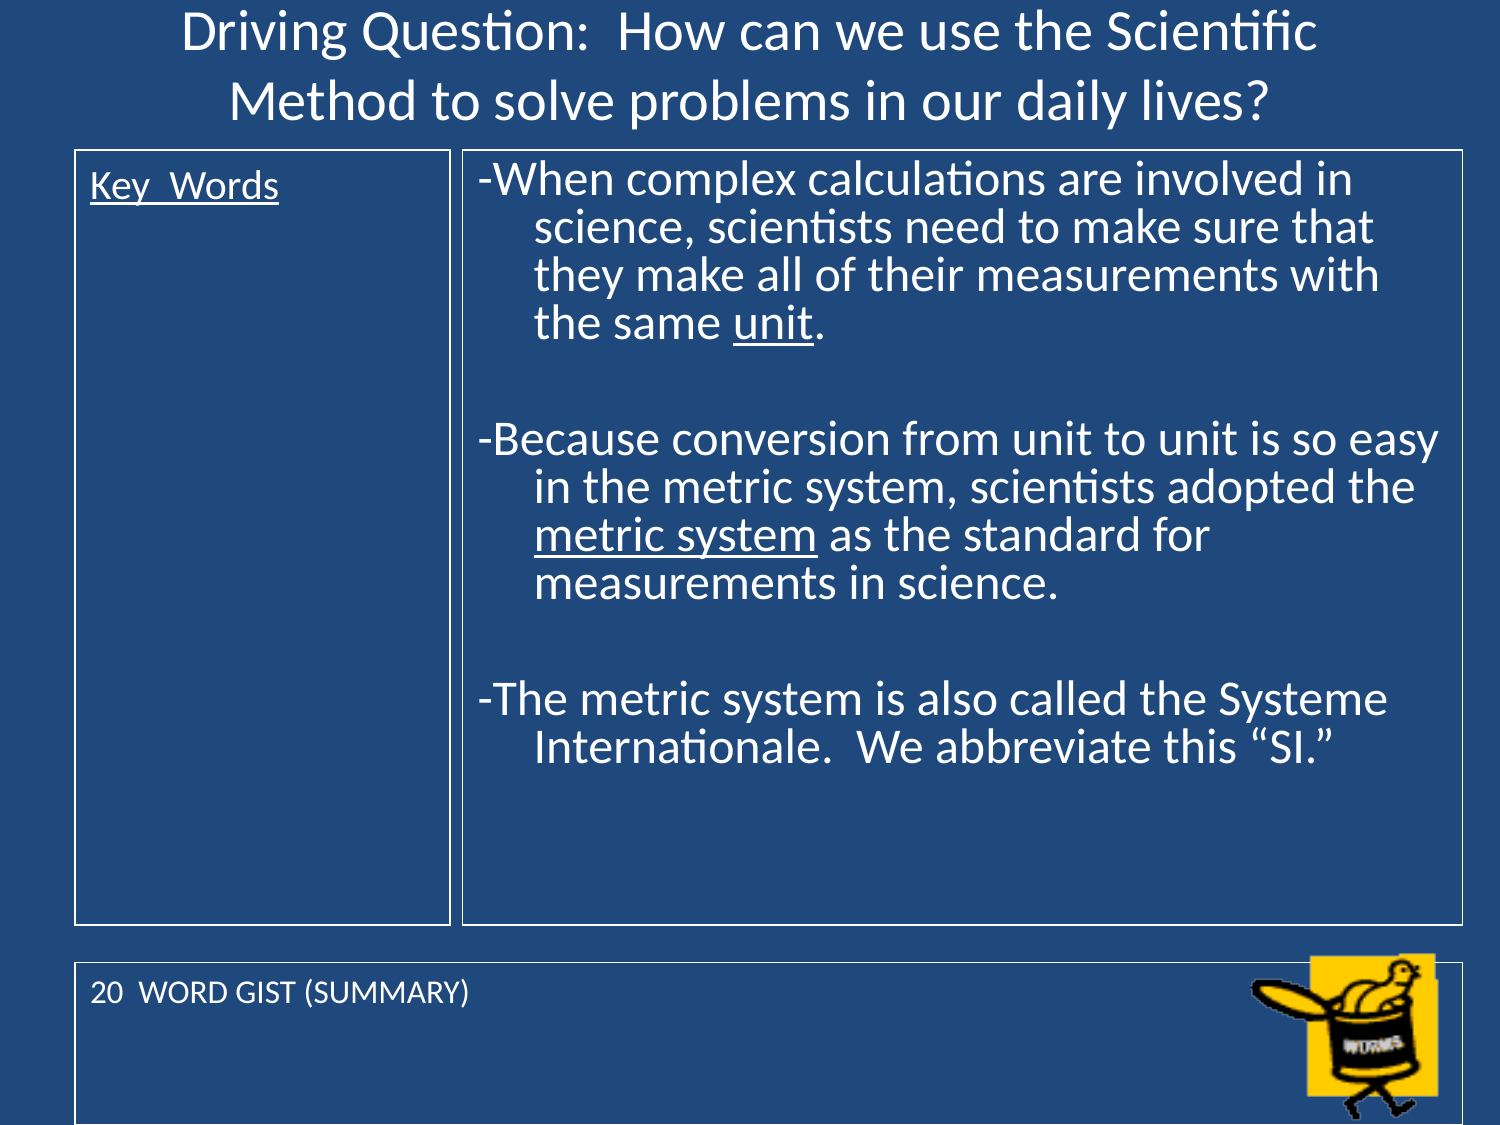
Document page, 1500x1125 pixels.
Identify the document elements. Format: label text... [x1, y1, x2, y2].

list Key Words [74, 149, 451, 926]
list 20 WORD GIST (SUMMARY) [74, 962, 1244, 1125]
list 20 WORD GIST (SUMMARY) [1454, 962, 1463, 1125]
list -When complex calculations are involved in science, scientists need to make sure that they make all of their measurements with the same unit. -Because conversion from unit to unit is so easy in the metric system, scientists adopted the metric system as the standard for measurements in science. -The metric system is also called the Systeme Internationale. We abbreviate this “SI.” [462, 149, 1463, 926]
title Driving Question: How can we use the Scientific Method to solve problems in our daily lives? [74, 0, 1426, 126]
picture [1249, 924, 1451, 1125]
